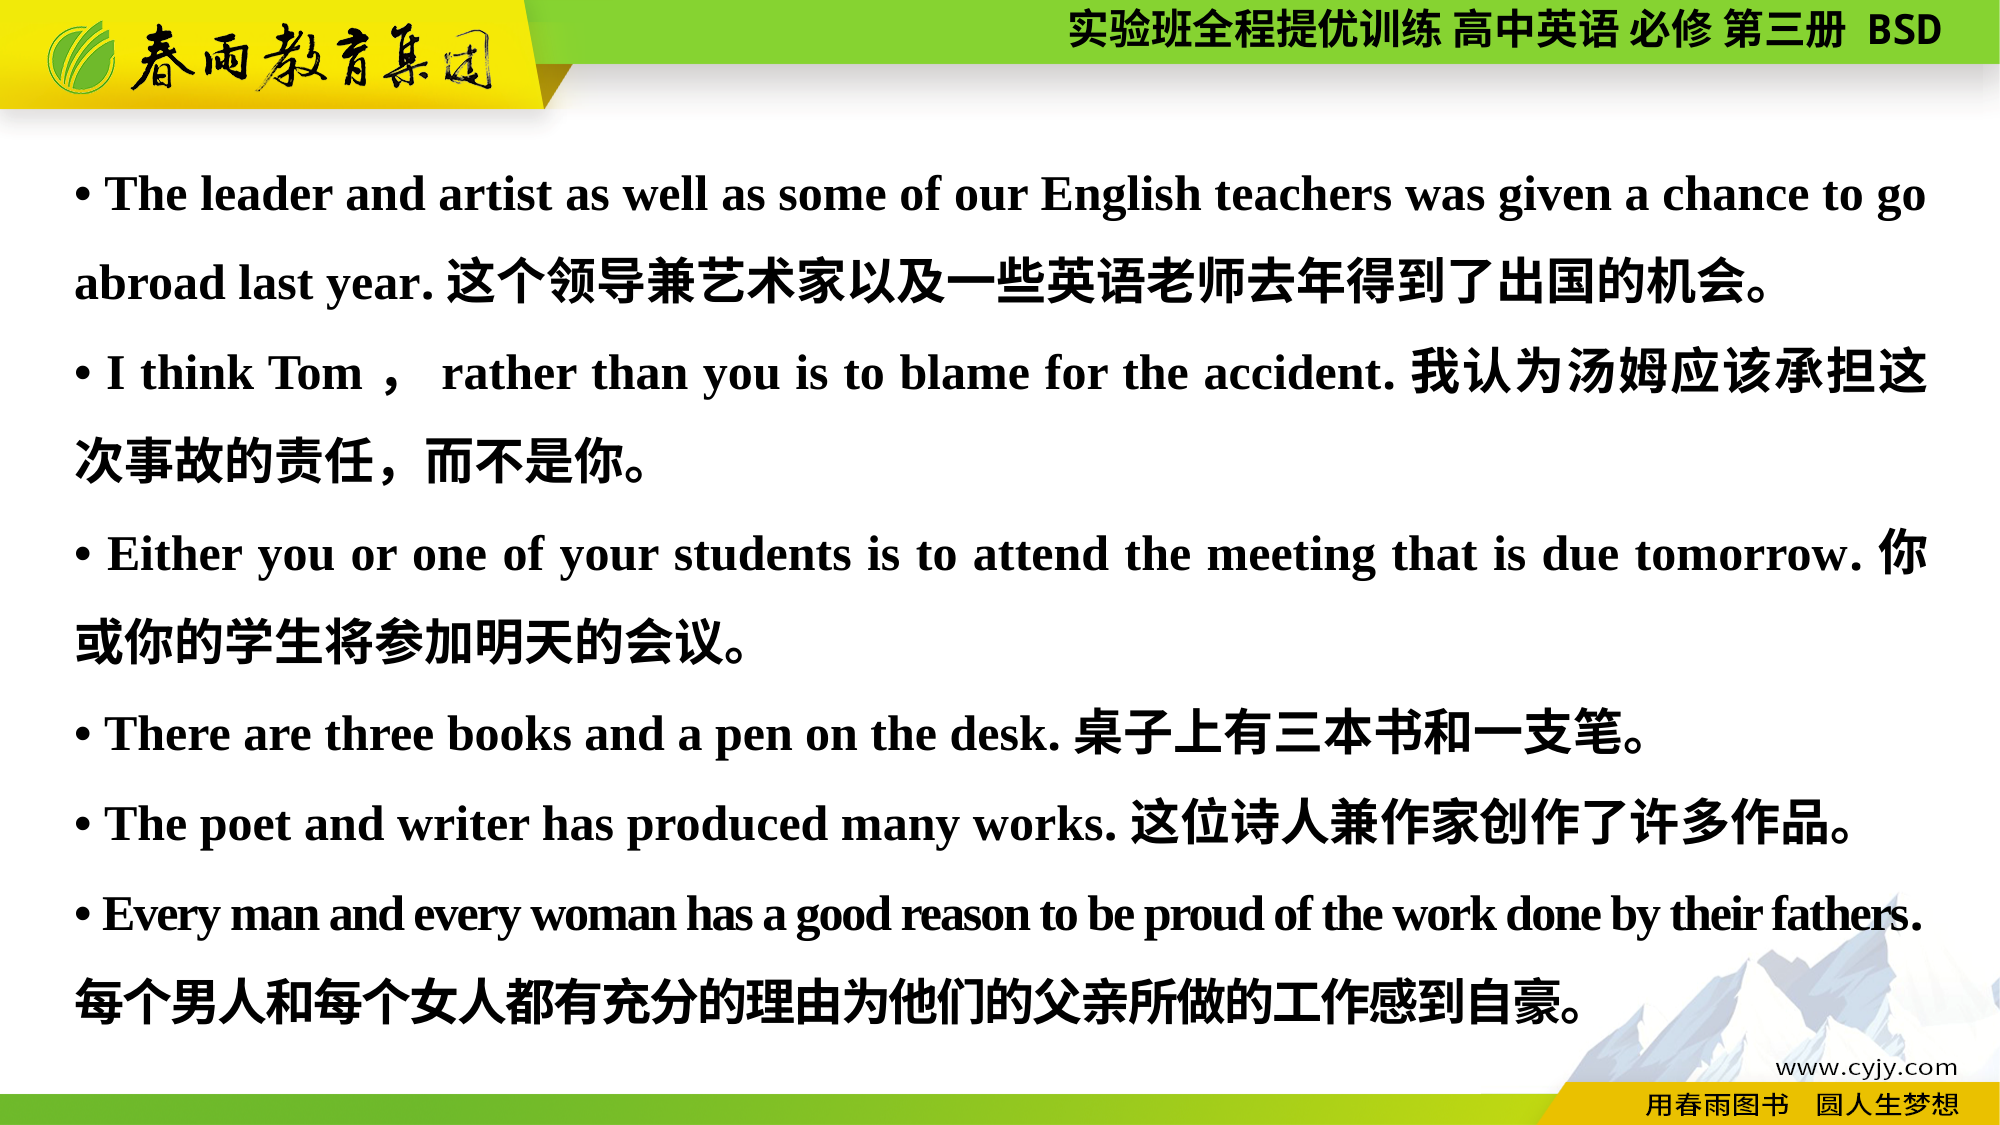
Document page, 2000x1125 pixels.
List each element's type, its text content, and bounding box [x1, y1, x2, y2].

picture [0, 0, 2000, 1125]
list • The leader and artist as well as some of our English teachers was given a chance to go abroad last year.这个领导兼艺术家以及一些英语老师去年得到了出国的机会。 • I think Tom，rather than you is to blame for the accident.我认为汤姆应该承担这次事故的责任，而不是你。 • Either you or one of your students is to attend the meeting that is due tomorrow.你或你的学生将参加明天的会议。 • There are three books and a pen on the desk.桌子上有三本书和一支笔。 • The poet and writer has produced many works.这位诗人兼作家创作了许多作品。 • Every man and every woman has a good reason to be proud of the work done by their fathers.每个男人和每个女人都有充分的理由为他们的父亲所做的工作感到自豪。 [59, 122, 1944, 1047]
